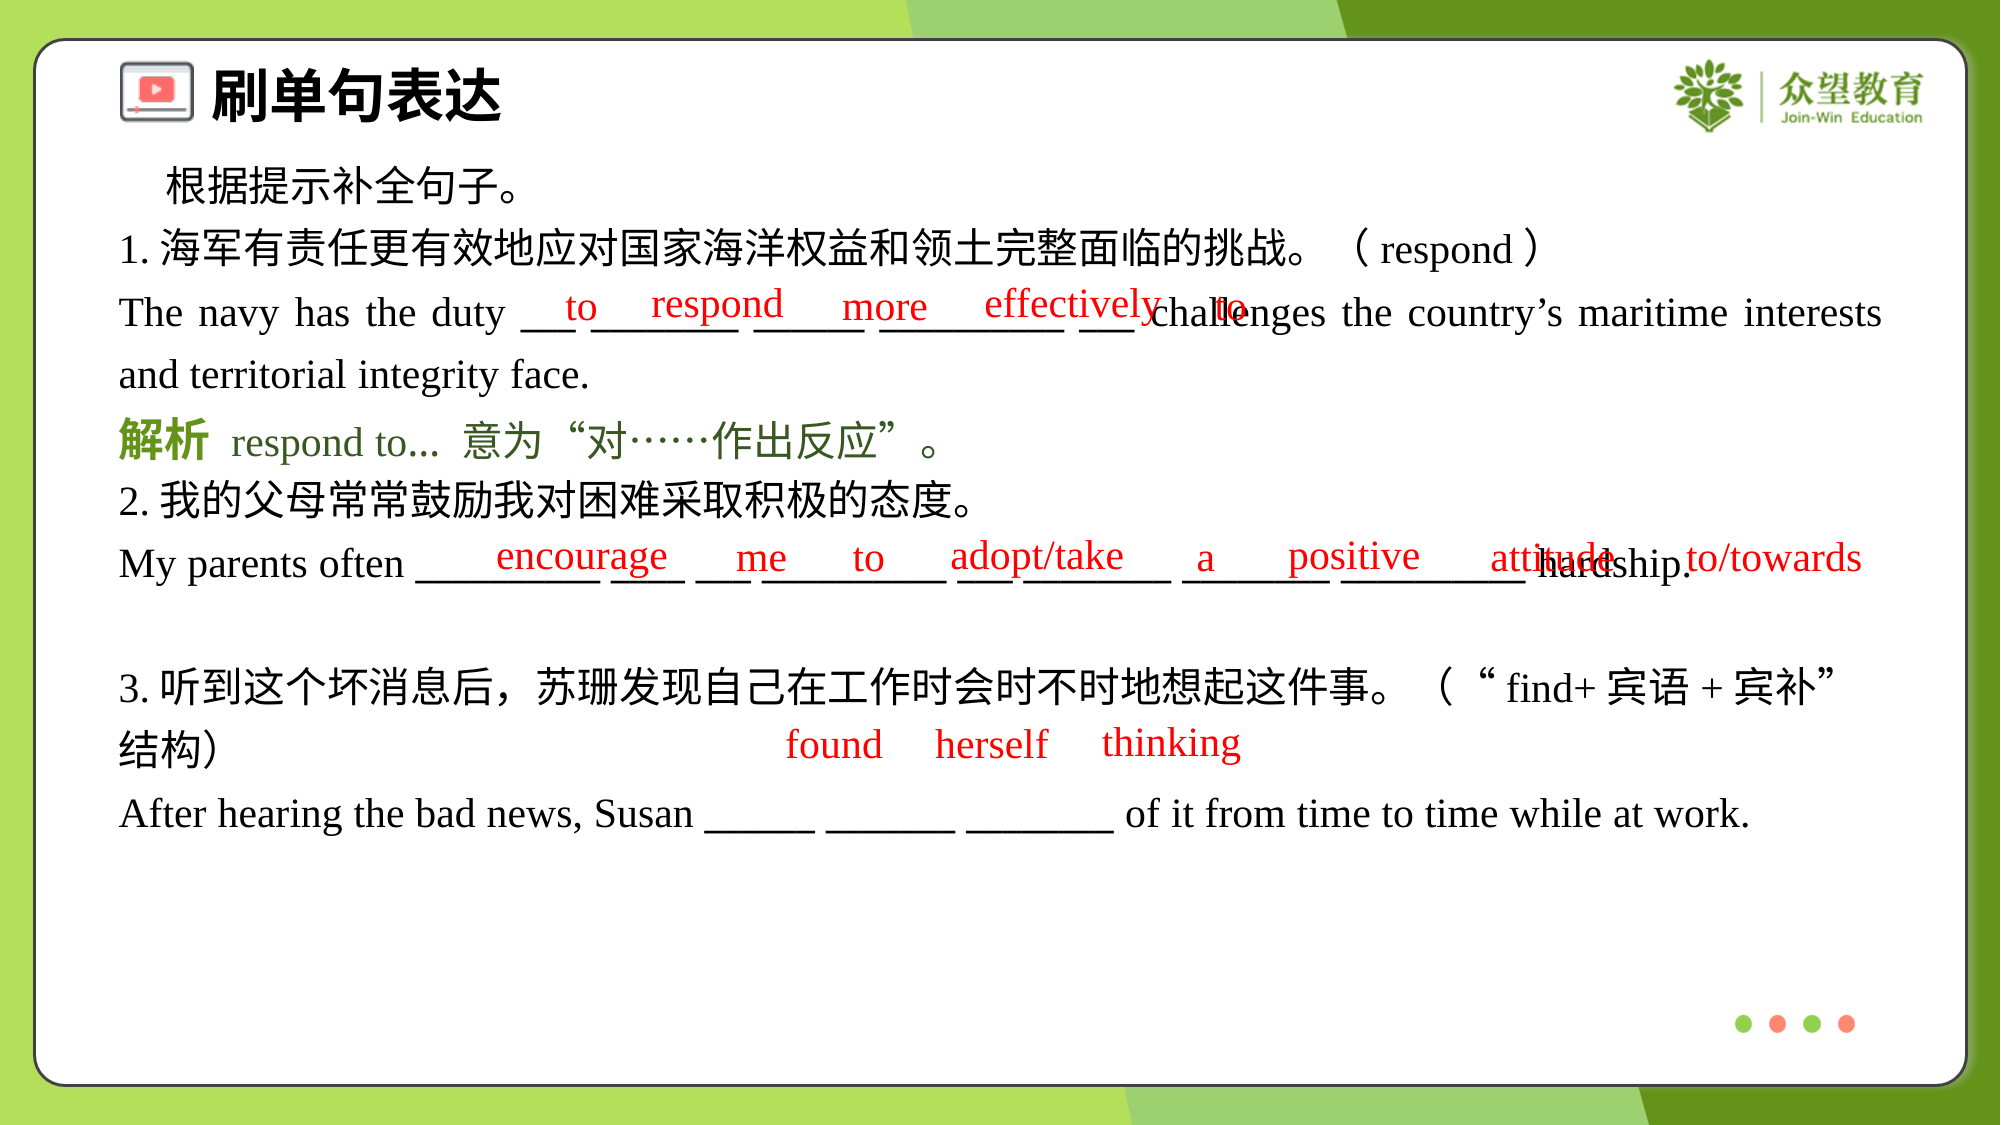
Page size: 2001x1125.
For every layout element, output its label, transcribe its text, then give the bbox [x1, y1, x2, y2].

text_box effectively [980, 263, 1167, 322]
text_box to [848, 517, 890, 575]
text_box 解析 respond to… 意为“对……作出反应”。 [118, 396, 1883, 459]
text_box found [780, 704, 888, 763]
text_box 3.听到这个坏消息后，苏珊发现自己在工作时会时不时地想起这件事。（“find+宾语+宾补”结构） After hearing the bad news, Susan ______ _______ ________ of it from time to time while at work. [118, 648, 1883, 832]
text_box respond [647, 263, 789, 322]
text_box me [731, 517, 792, 575]
text_box herself [930, 704, 1054, 763]
text_box encourage [491, 515, 673, 573]
text_box more [837, 265, 933, 324]
text_box to [560, 265, 603, 324]
text_box thinking [1097, 702, 1246, 761]
text_box attitude [1485, 517, 1620, 575]
text_box to/towards [1681, 517, 1867, 575]
text_box 根据提示补全句子。 [118, 146, 1883, 204]
text_box to [1210, 265, 1252, 324]
picture [0, 0, 2000, 1125]
text_box positive [1283, 515, 1425, 573]
text_box a [1191, 517, 1220, 575]
text_box 2.我的父母常常鼓励我对困难采取积极的态度。 My parents often __________ ____ ___ __________ ___ ________ ________ __________ hardship. [118, 460, 1883, 644]
text_box 1.海军有责任更有效地应对国家海洋权益和领土完整面临的挑战。（respond） The navy has the duty ___ ________ ______ __________ ___ challenges the country’s maritime interests and territorial integrity face. [118, 209, 1883, 392]
text_box adopt/take [946, 515, 1129, 573]
